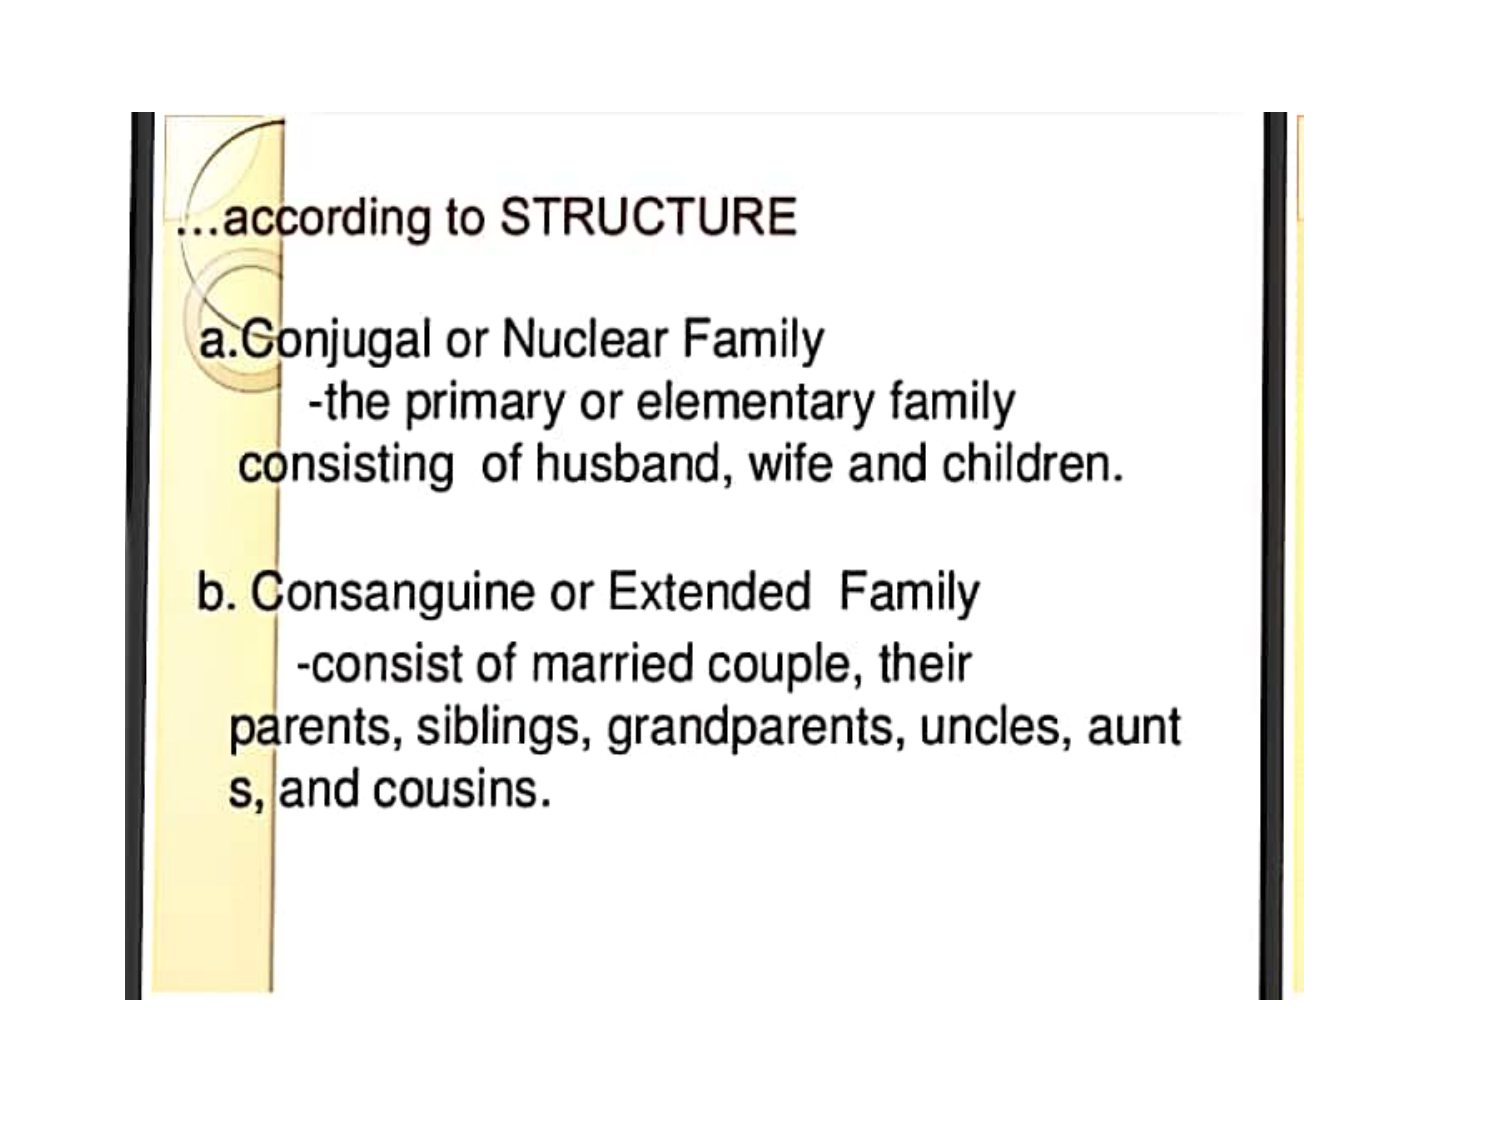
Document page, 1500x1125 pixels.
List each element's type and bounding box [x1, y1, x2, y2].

picture [124, 112, 1304, 1001]
